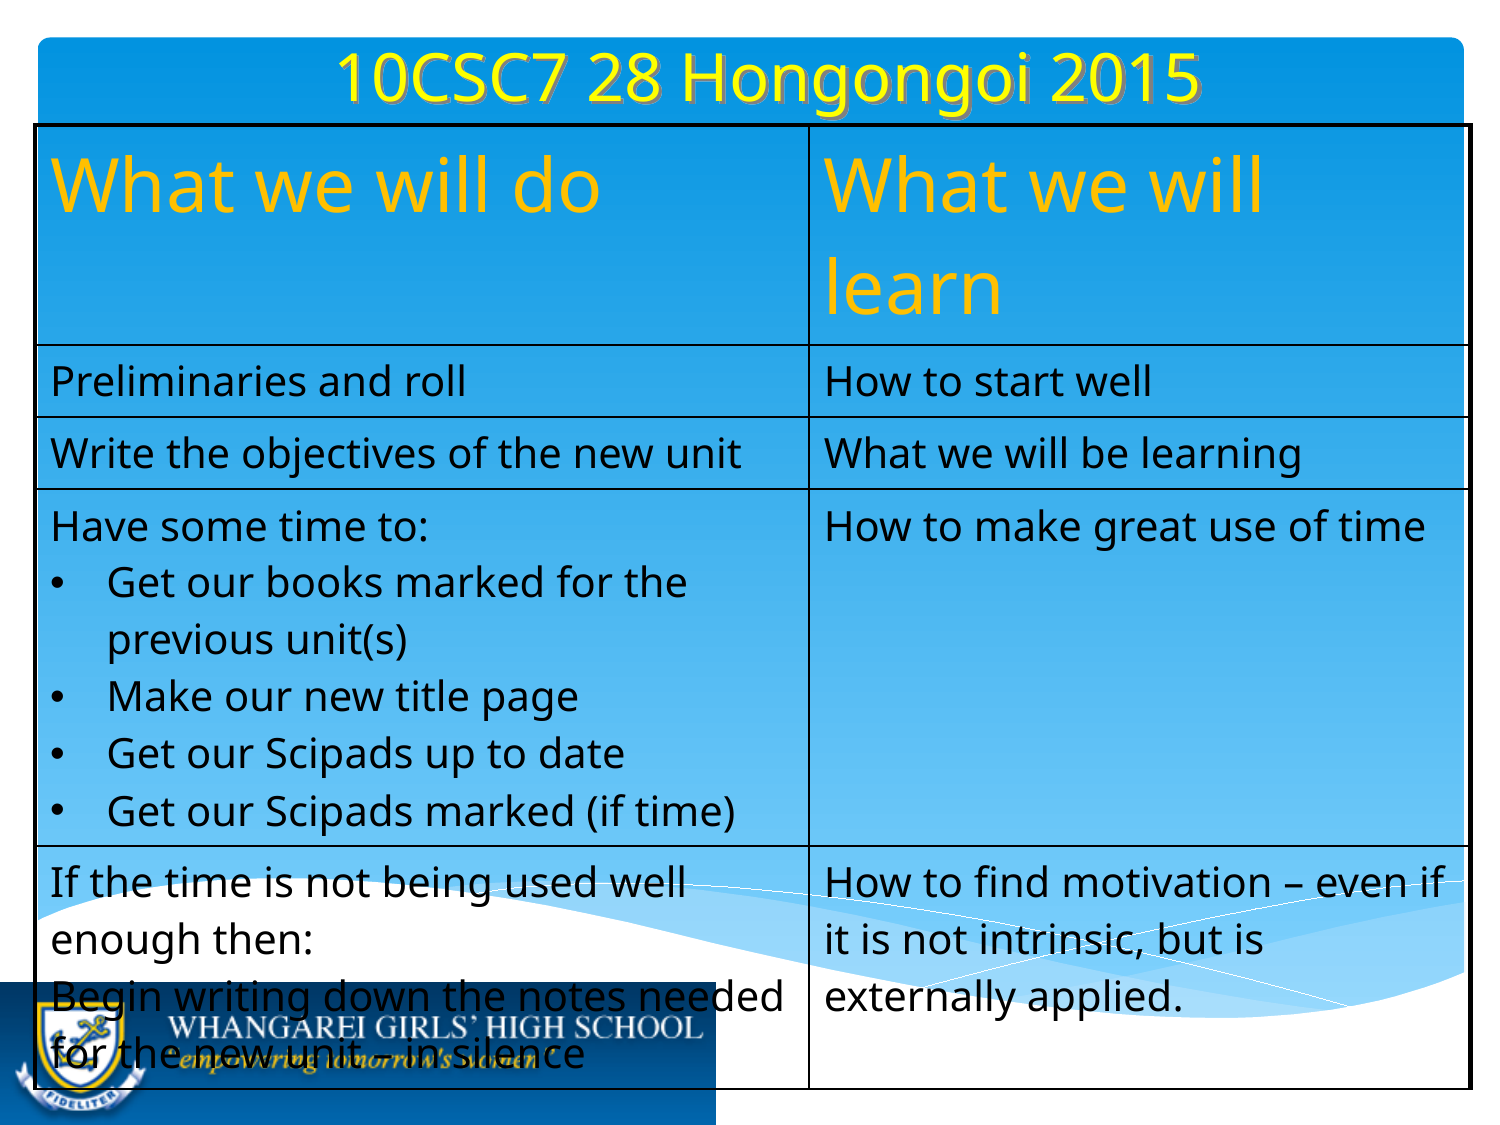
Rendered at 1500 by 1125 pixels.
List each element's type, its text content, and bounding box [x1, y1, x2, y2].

table_header What we will learn [810, 127, 1468, 344]
table_header What we will do [37, 127, 808, 344]
table_cell How to start well [810, 346, 1468, 416]
table_cell If the time is not being used well enough then: Begin writing down the notes needed for the new unit – in silence [37, 847, 808, 1088]
picture [0, 982, 716, 1125]
table_cell Preliminaries and roll [37, 346, 808, 416]
table_cell How to make great use of time [810, 490, 1468, 845]
table_cell Write the objectives of the new unit [37, 418, 808, 488]
table_cell Have some time to: Get our books marked for the previous unit(s) Make our new title page Get our Scipads up to date Get our Scipads marked (if time) [37, 490, 808, 845]
table_cell What we will be learning [810, 418, 1468, 488]
table_cell How to find motivation – even if it is not intrinsic, but is externally applied. [810, 847, 1468, 1088]
text_box 10CSC7 28 Hongongoi 2015 [162, 24, 1375, 123]
